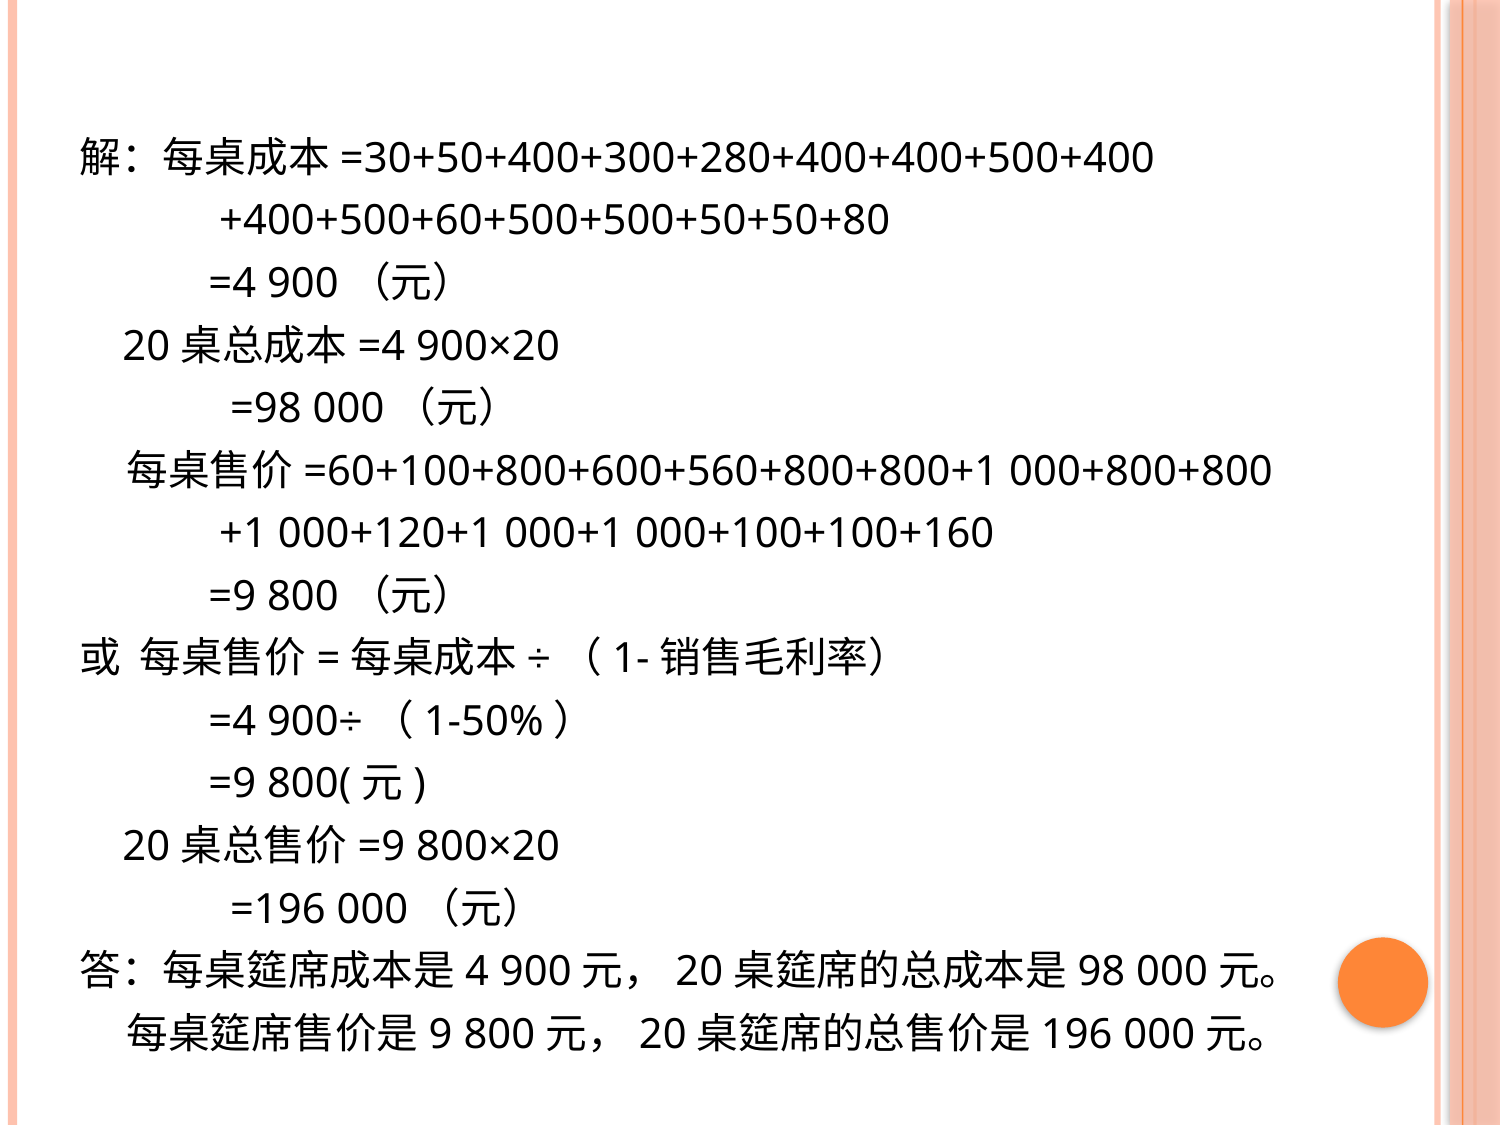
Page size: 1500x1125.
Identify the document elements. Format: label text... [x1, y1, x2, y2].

list 解：每桌成本=30+50+400+300+280+400+400+500+400 +400+500+60+500+500+50+50+80 =4 900（元） 20桌总成本=4 900×20 =98 000（元） 每桌售价=60+100+800+600+560+800+800+1 000+800+800 +1 000+120+1 000+1 000+100+100+160 =9 800（元） 或 每桌售价=每桌成本÷（1-销售毛利率） =4 900÷（1-50%） =9 800(元) 20桌总售价=9 800×20 =196 000（元） 答：每桌筵席成本是4 900元，20桌筵席的总成本是98 000元。 每桌筵席售价是9 800元，20桌筵席的总售价是196 000元。 [64, 50, 1361, 851]
